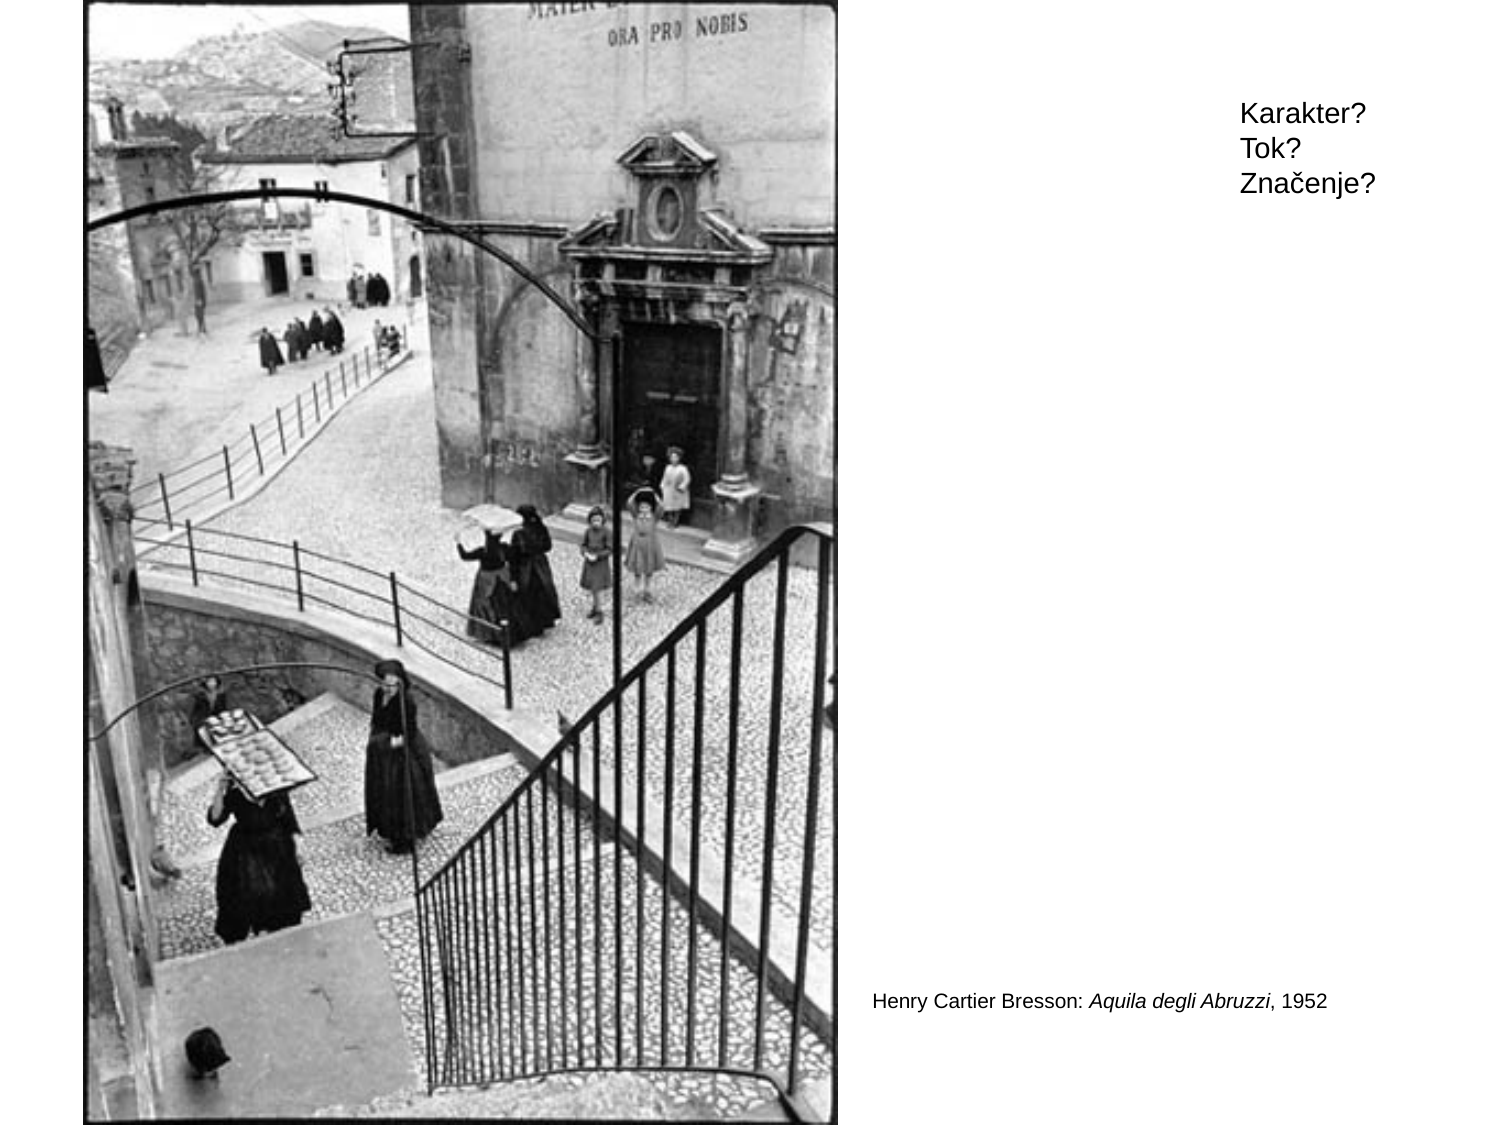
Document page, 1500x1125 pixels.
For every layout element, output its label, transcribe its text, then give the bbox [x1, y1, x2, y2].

title Henry Cartier Bresson: Aquila degli Abruzzi, 1952 [849, 974, 1351, 1026]
picture [83, 0, 838, 1125]
text_box Karakter? Tok? Značenje? [1224, 87, 1425, 208]
